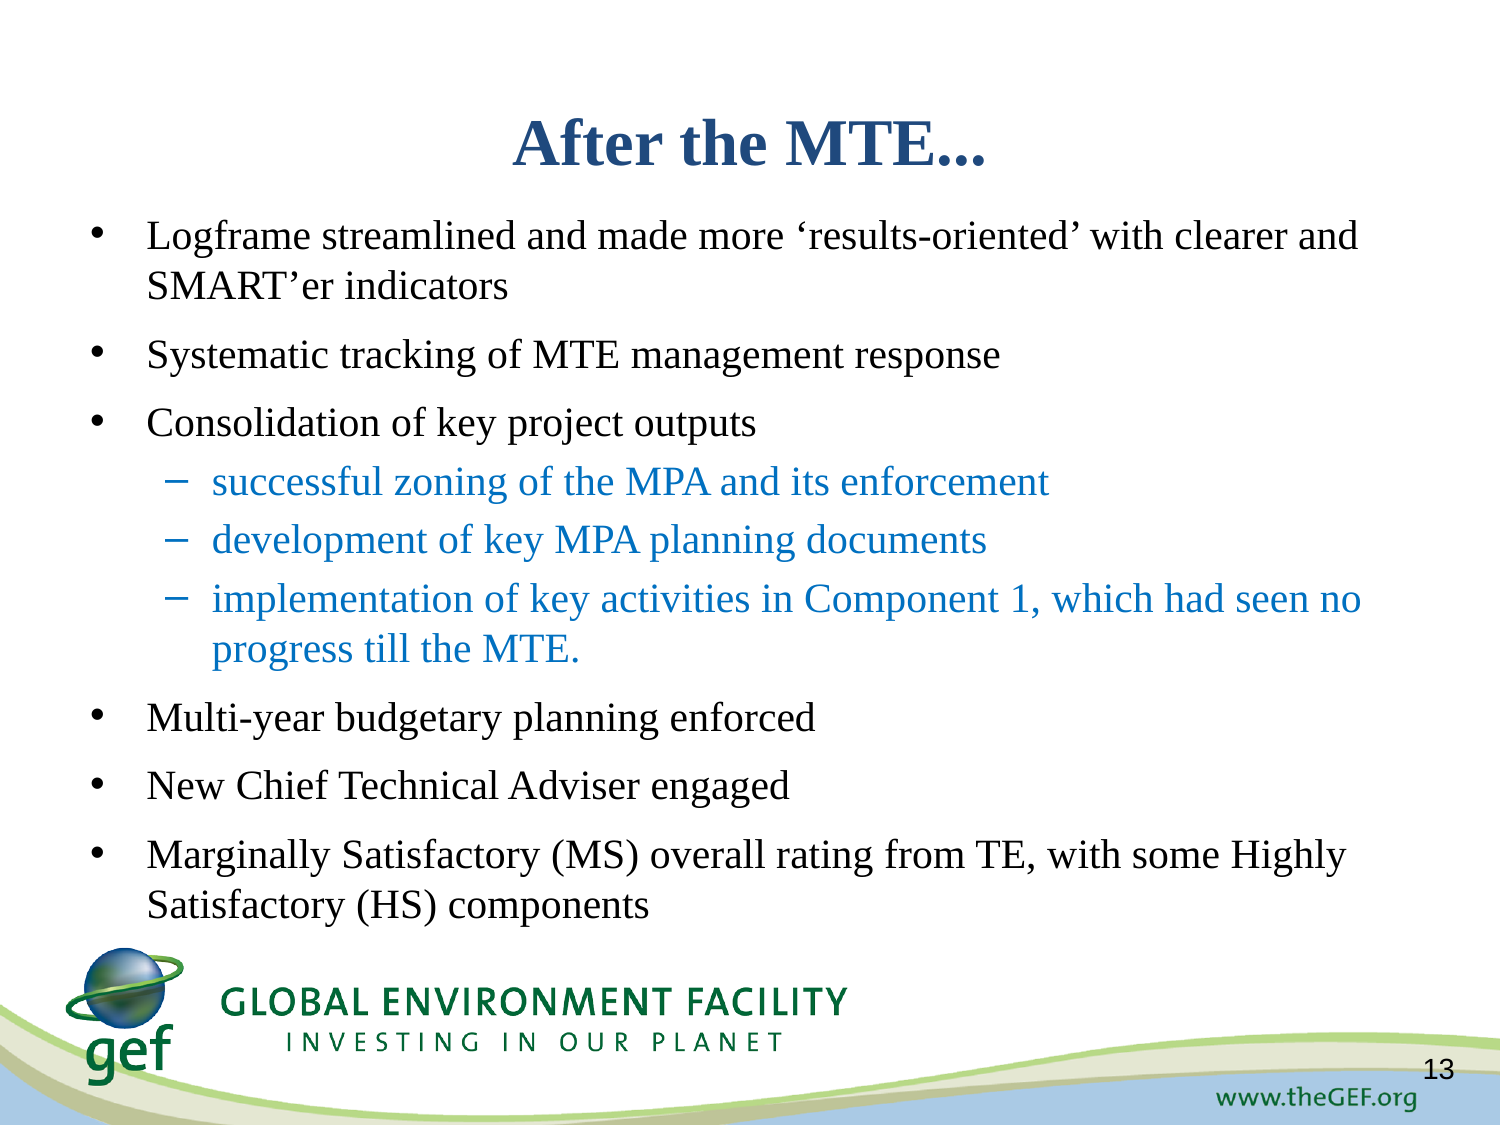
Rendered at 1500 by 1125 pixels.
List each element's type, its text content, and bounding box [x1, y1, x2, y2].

slide_number 13 [1407, 1042, 1500, 1103]
list Logframe streamlined and made more ‘results-oriented’ with clearer and SMART’er indicators Systematic tracking of MTE management response Consolidation of key project outputs successful zoning of the MPA and its enforcement development of key MPA planning documents implementation of key activities in Component 1, which had seen no progress till the MTE. Multi-year budgetary planning enforced New Chief Technical Adviser engaged Marginally Satisfactory (MS) overall rating from TE, with some Highly Satisfactory (HS) components [74, 199, 1401, 938]
picture [0, 920, 1500, 1125]
title After the MTE... [74, 44, 1426, 233]
